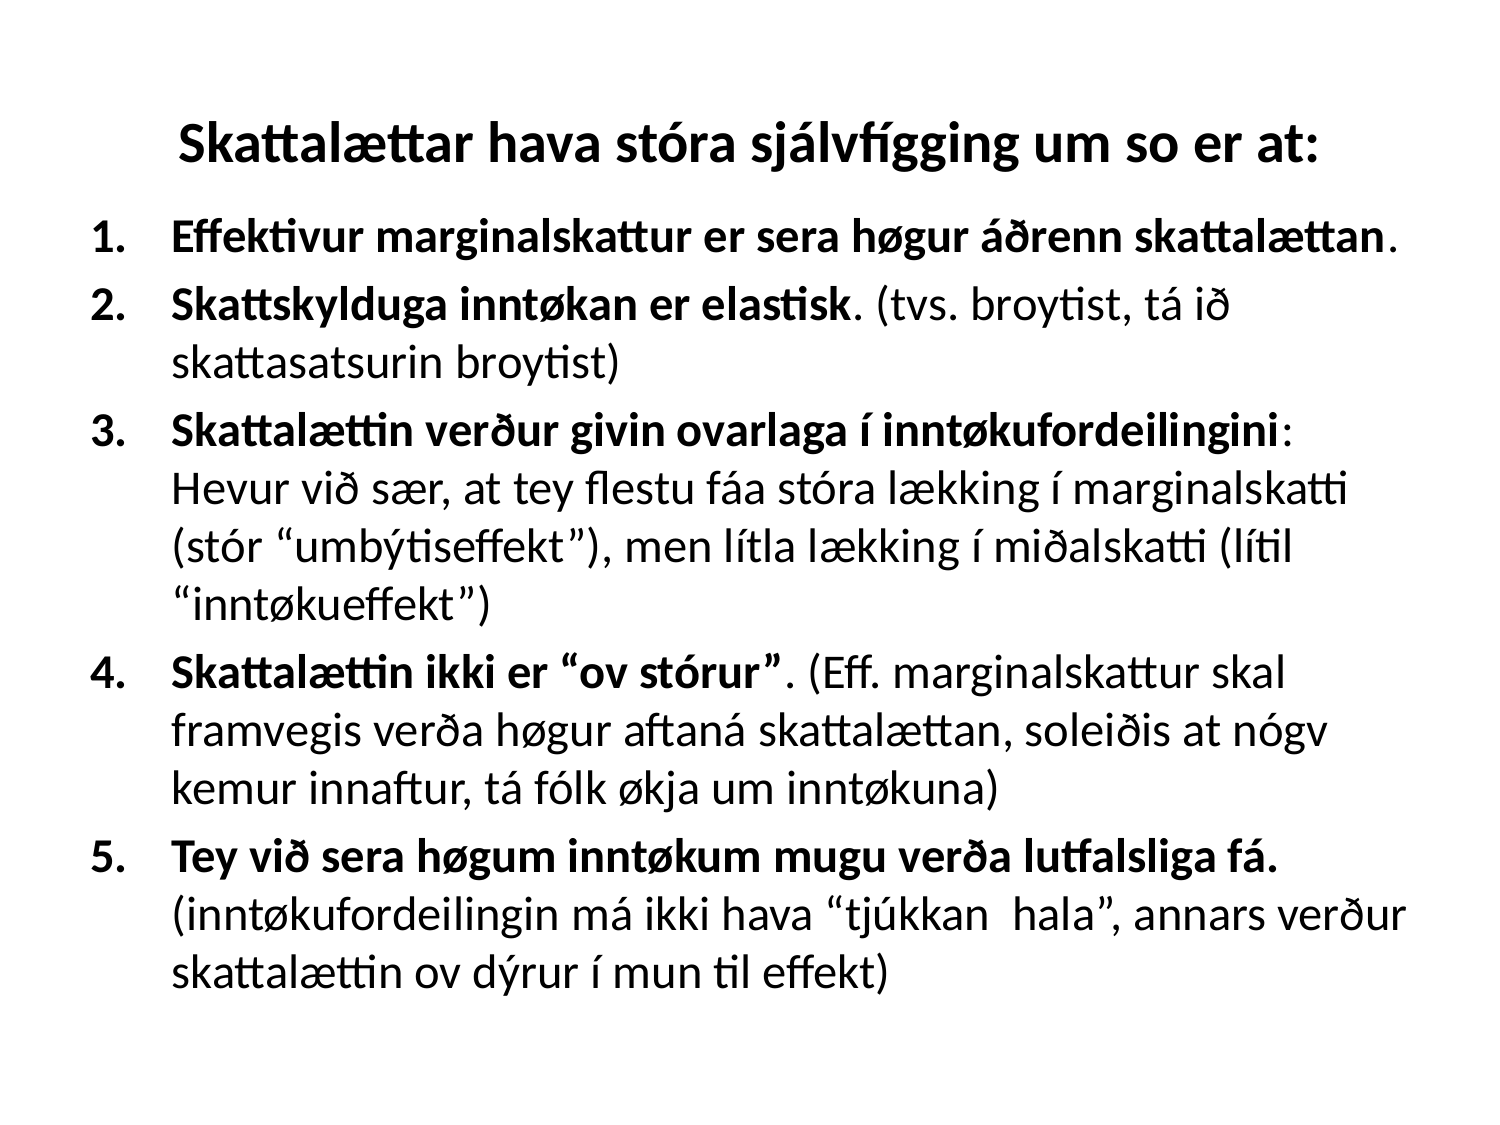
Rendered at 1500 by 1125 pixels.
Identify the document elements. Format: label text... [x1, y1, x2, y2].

list Effektivur marginalskattur er sera høgur áðrenn skattalættan. Skattskylduga inntøkan er elastisk. (tvs. broytist, tá ið skattasatsurin broytist) Skattalættin verður givin ovarlaga í inntøkufordeilingini: Hevur við sær, at tey flestu fáa stóra lækking í marginalskatti (stór “umbýtiseffekt”), men lítla lækking í miðalskatti (lítil “inntøkueffekt”) Skattalættin ikki er “ov stórur”. (Eff. marginalskattur skal framvegis verða høgur aftaná skattalættan, soleiðis at nógv kemur innaftur, tá fólk økja um inntøkuna) Tey við sera høgum inntøkum mugu verða lutfalsliga fá. (inntøkufordeilingin má ikki hava “tjúkkan hala”, annars verður skattalættin ov dýrur í mun til effekt) [75, 196, 1425, 1035]
title Skattalættar hava stóra sjálvfígging um so er at: [75, 45, 1425, 196]
